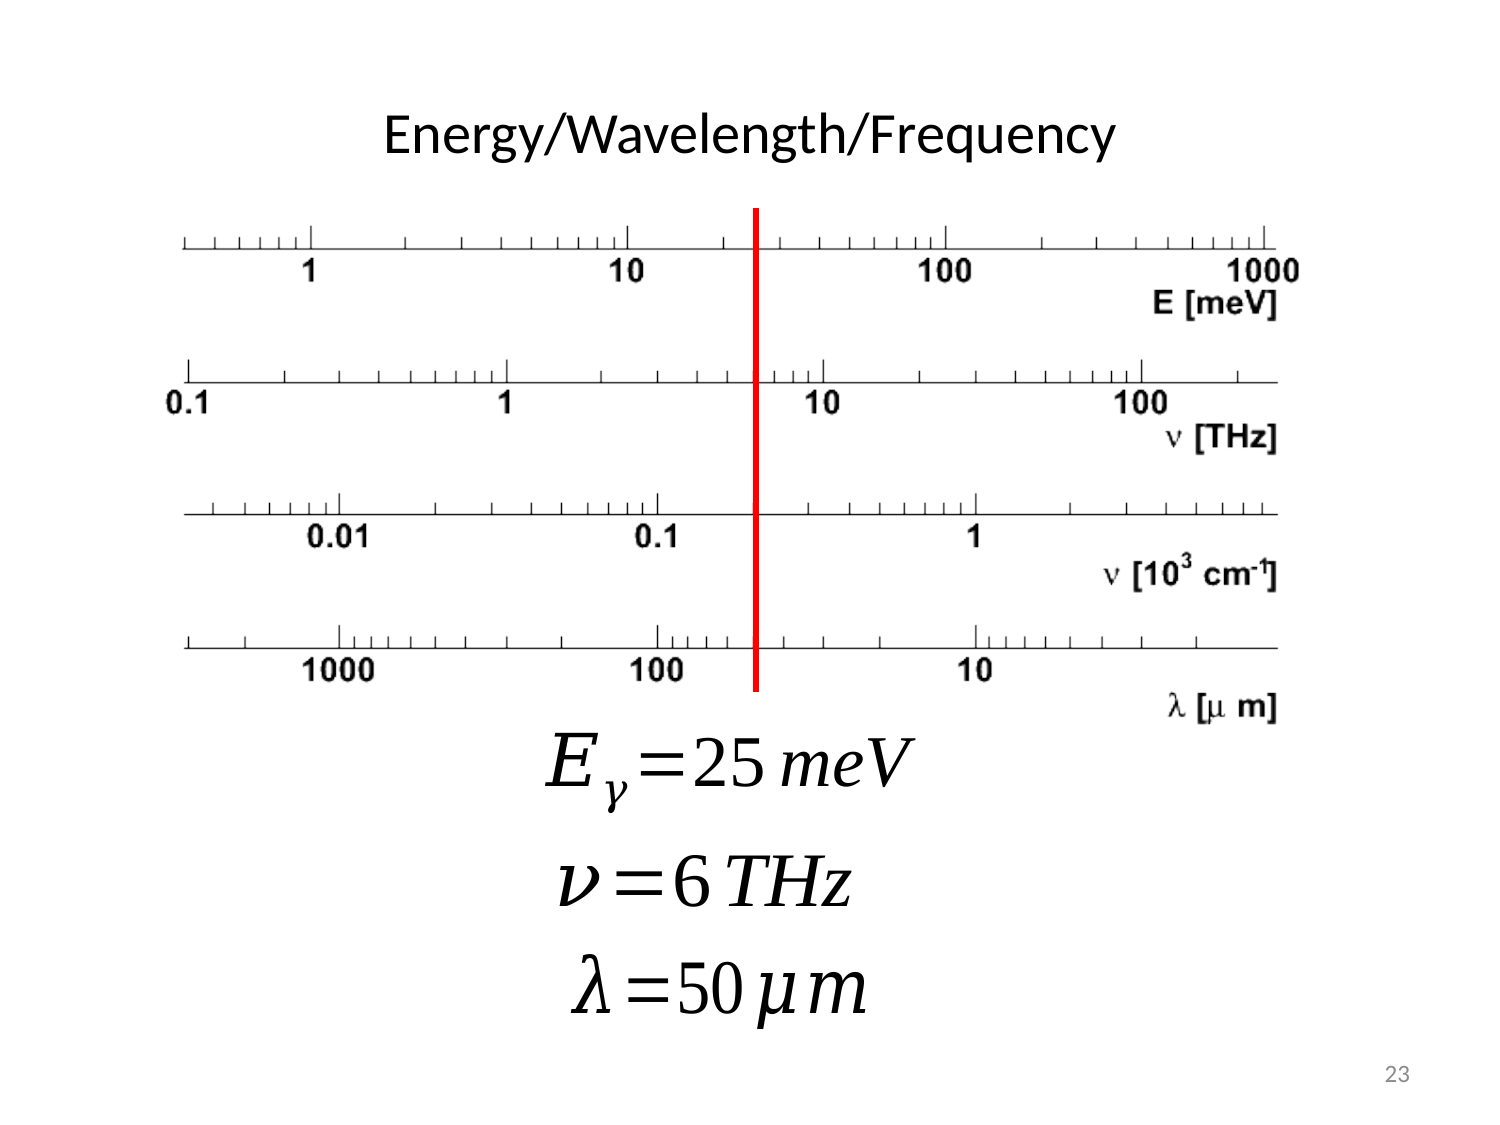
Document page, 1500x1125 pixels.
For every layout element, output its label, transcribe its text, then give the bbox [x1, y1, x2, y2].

picture [75, 160, 1386, 751]
slide_number 23 [1074, 1042, 1425, 1103]
title Energy/Wavelength/Frequency [75, 75, 1425, 185]
